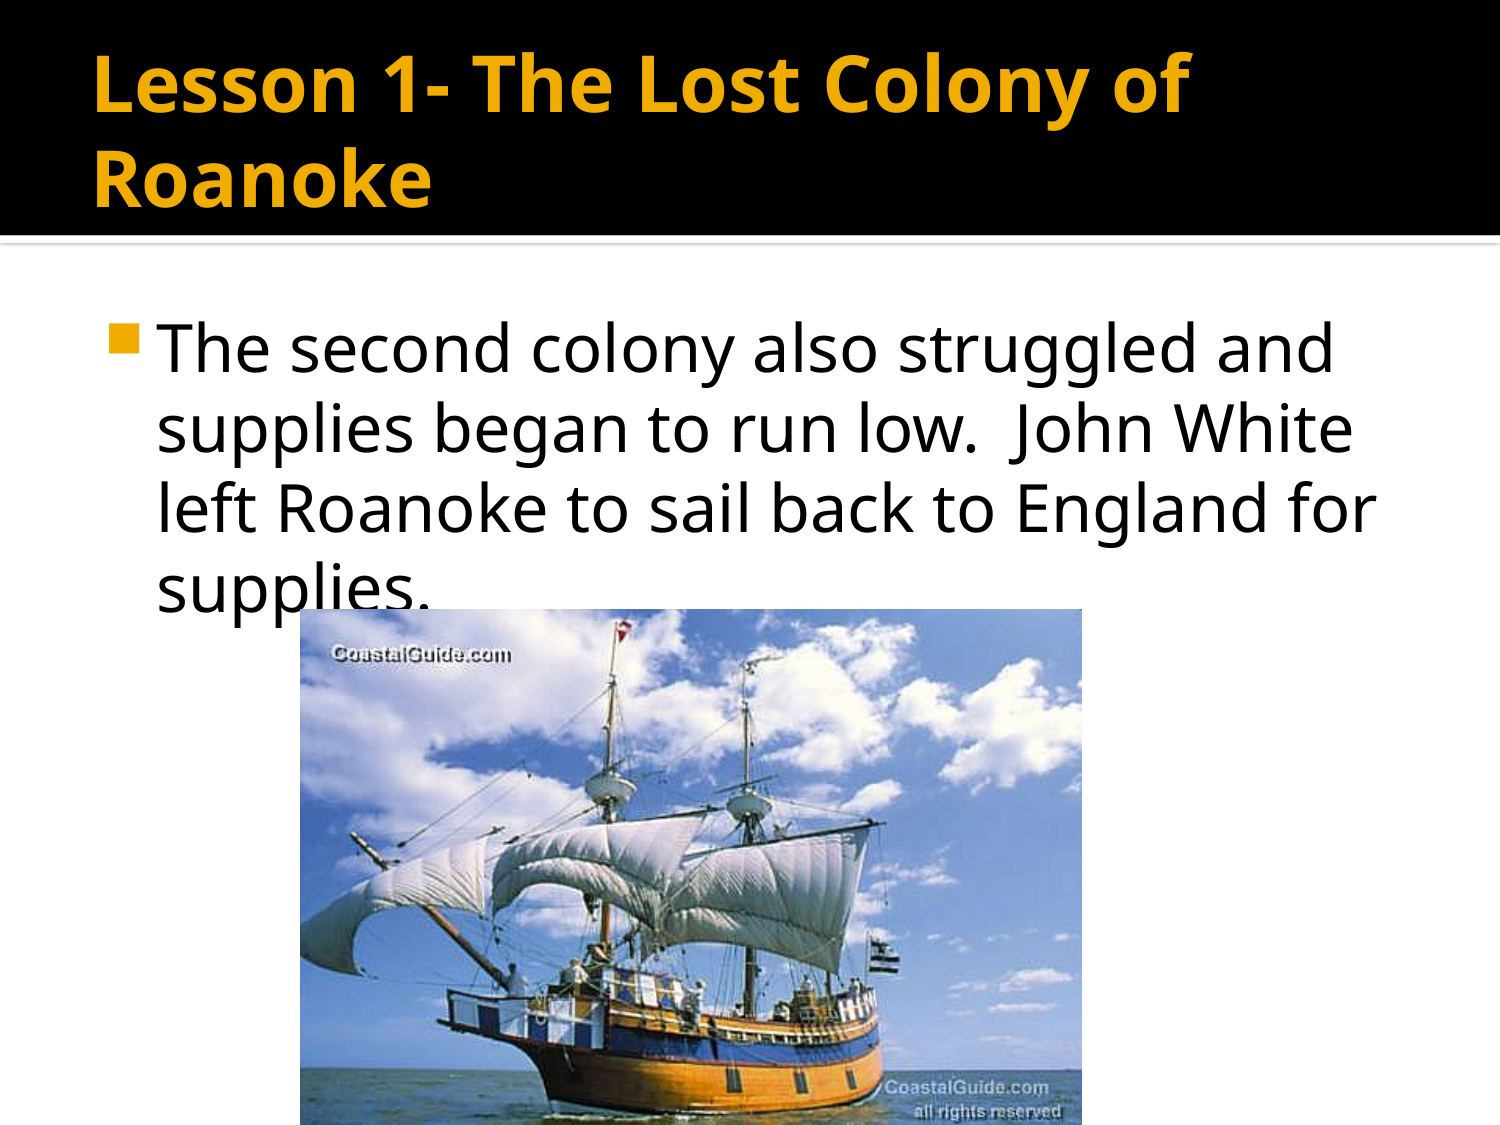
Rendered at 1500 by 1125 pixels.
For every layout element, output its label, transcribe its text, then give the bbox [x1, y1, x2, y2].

picture [299, 609, 1082, 1125]
list The second colony also struggled and supplies began to run low. John White left Roanoke to sail back to England for supplies. [75, 291, 1425, 1050]
title Lesson 1- The Lost Colony of Roanoke [75, 25, 1425, 231]
